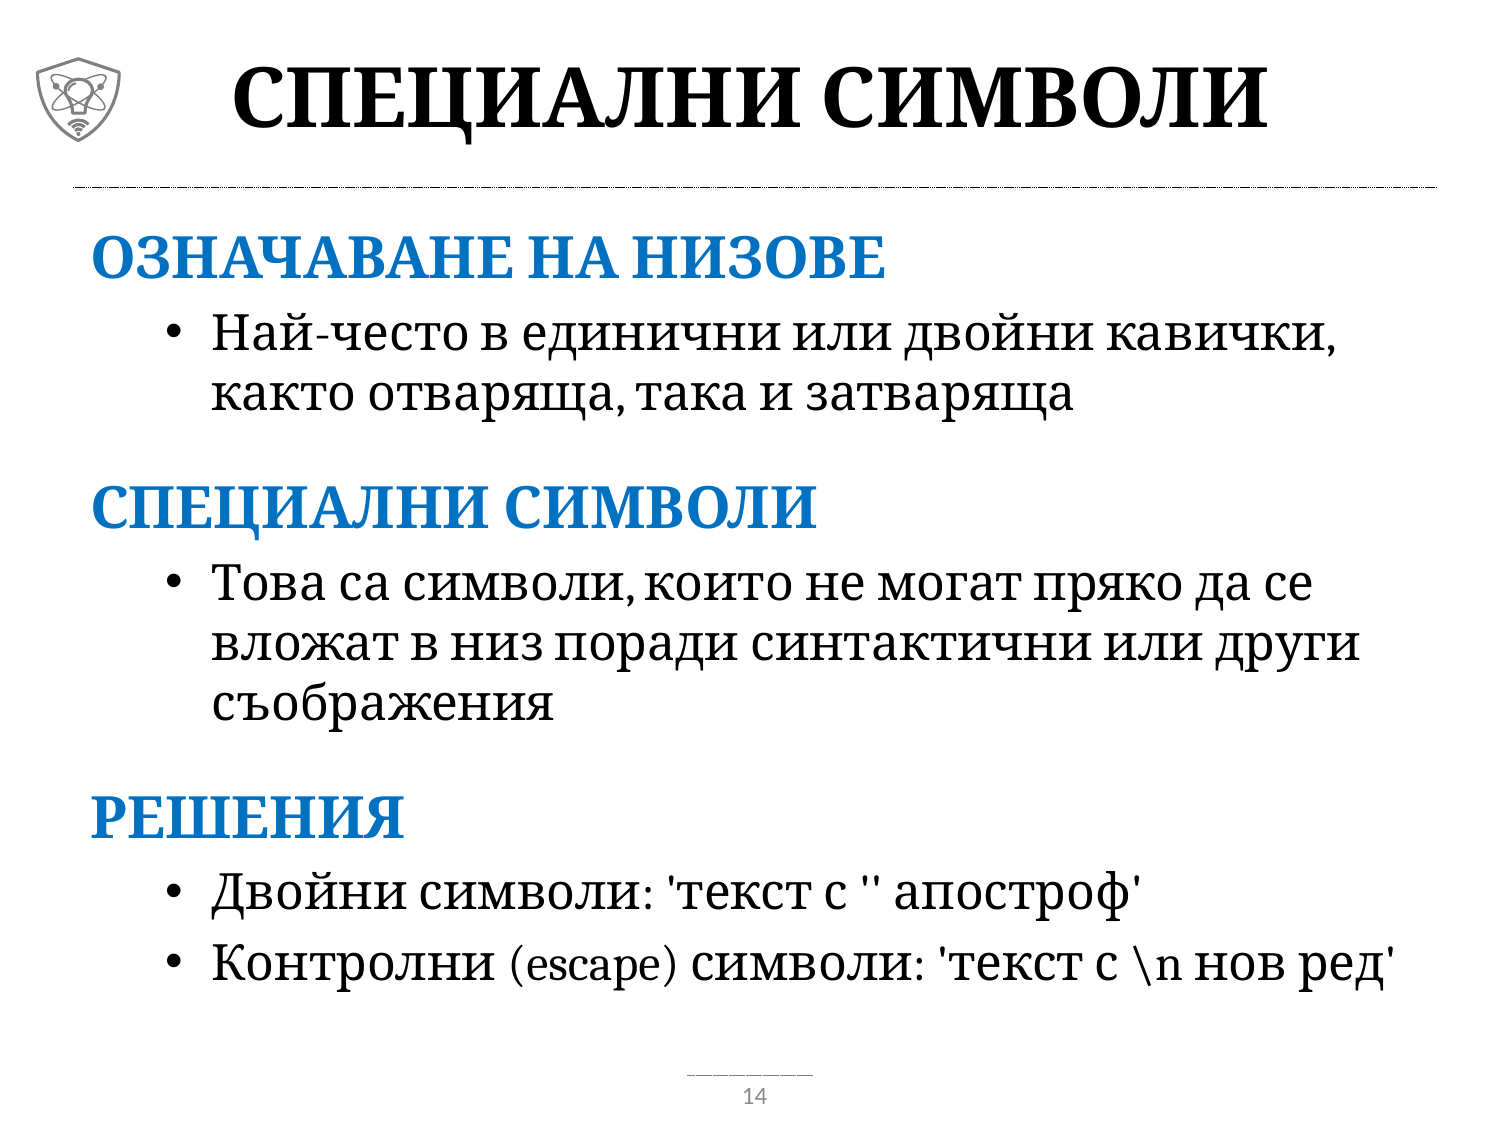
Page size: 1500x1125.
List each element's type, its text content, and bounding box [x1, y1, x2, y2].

slide_number 14 [579, 1065, 930, 1125]
list Означаване на низове Най-често в единични или двойни кавички, както отваряща, така и затваряща Специални символи Това са символи, които не могат пряко да се вложат в низ поради синтактични или други съображения Решения Двойни символи: 'текст с '' апостроф' Контролни (escape) символи: 'текст с \n нов ред' [75, 212, 1450, 1063]
title Специални символи [0, 0, 1500, 188]
